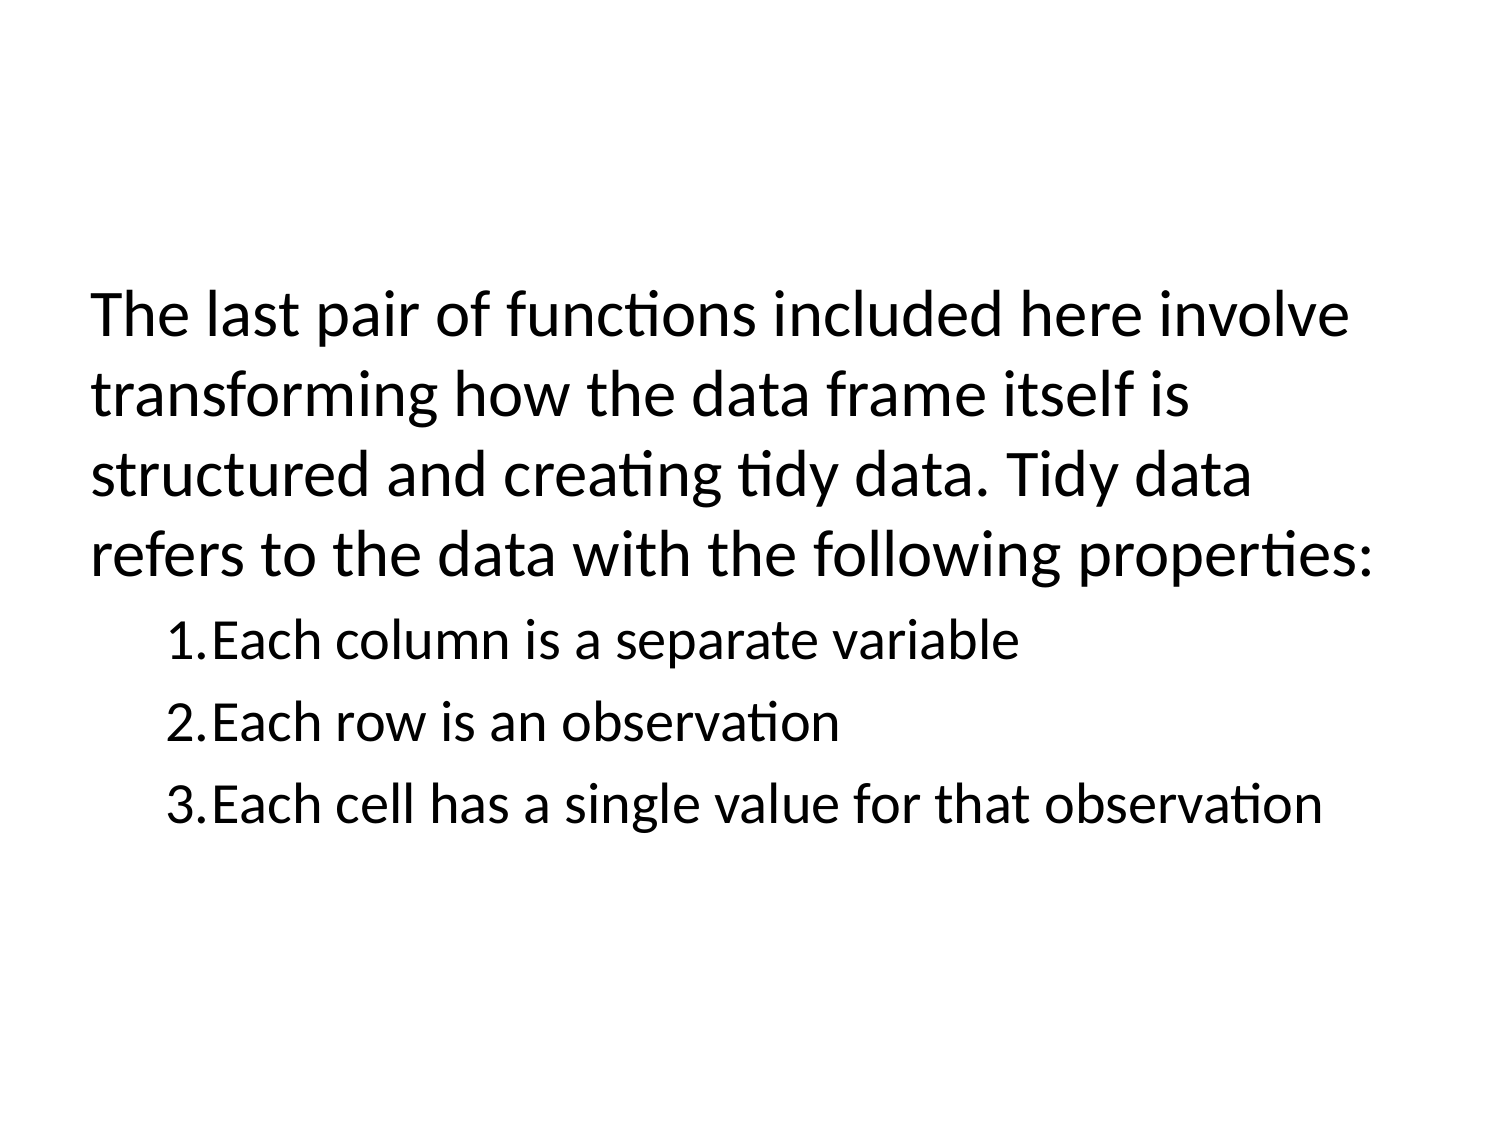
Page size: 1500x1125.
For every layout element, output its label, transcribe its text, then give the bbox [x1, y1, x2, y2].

list The last pair of functions included here involve transforming how the data frame itself is structured and creating tidy data. Tidy data refers to the data with the following properties: Each column is a separate variable Each row is an observation Each cell has a single value for that observation [75, 262, 1425, 1005]
